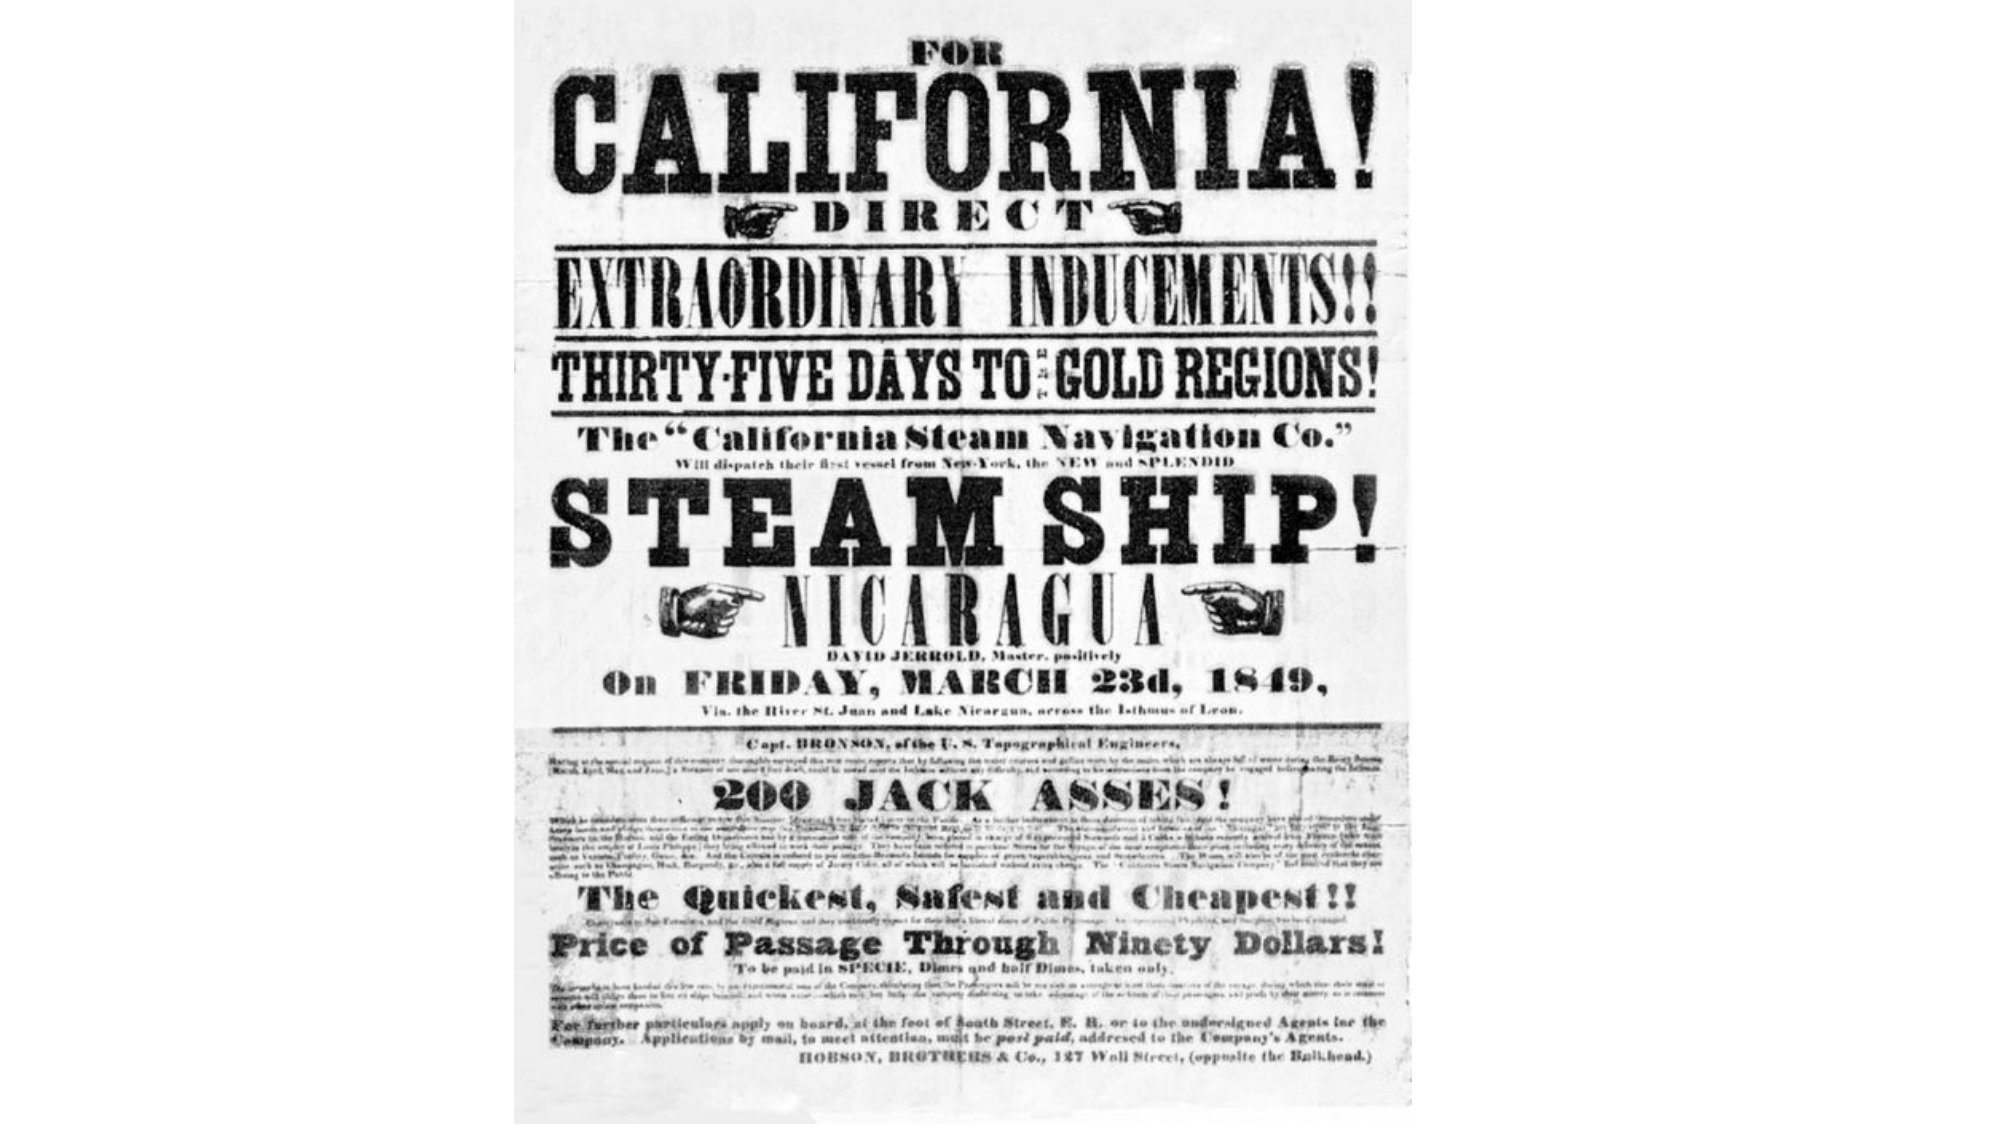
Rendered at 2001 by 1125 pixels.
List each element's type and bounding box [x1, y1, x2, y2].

list [514, 0, 1412, 1124]
